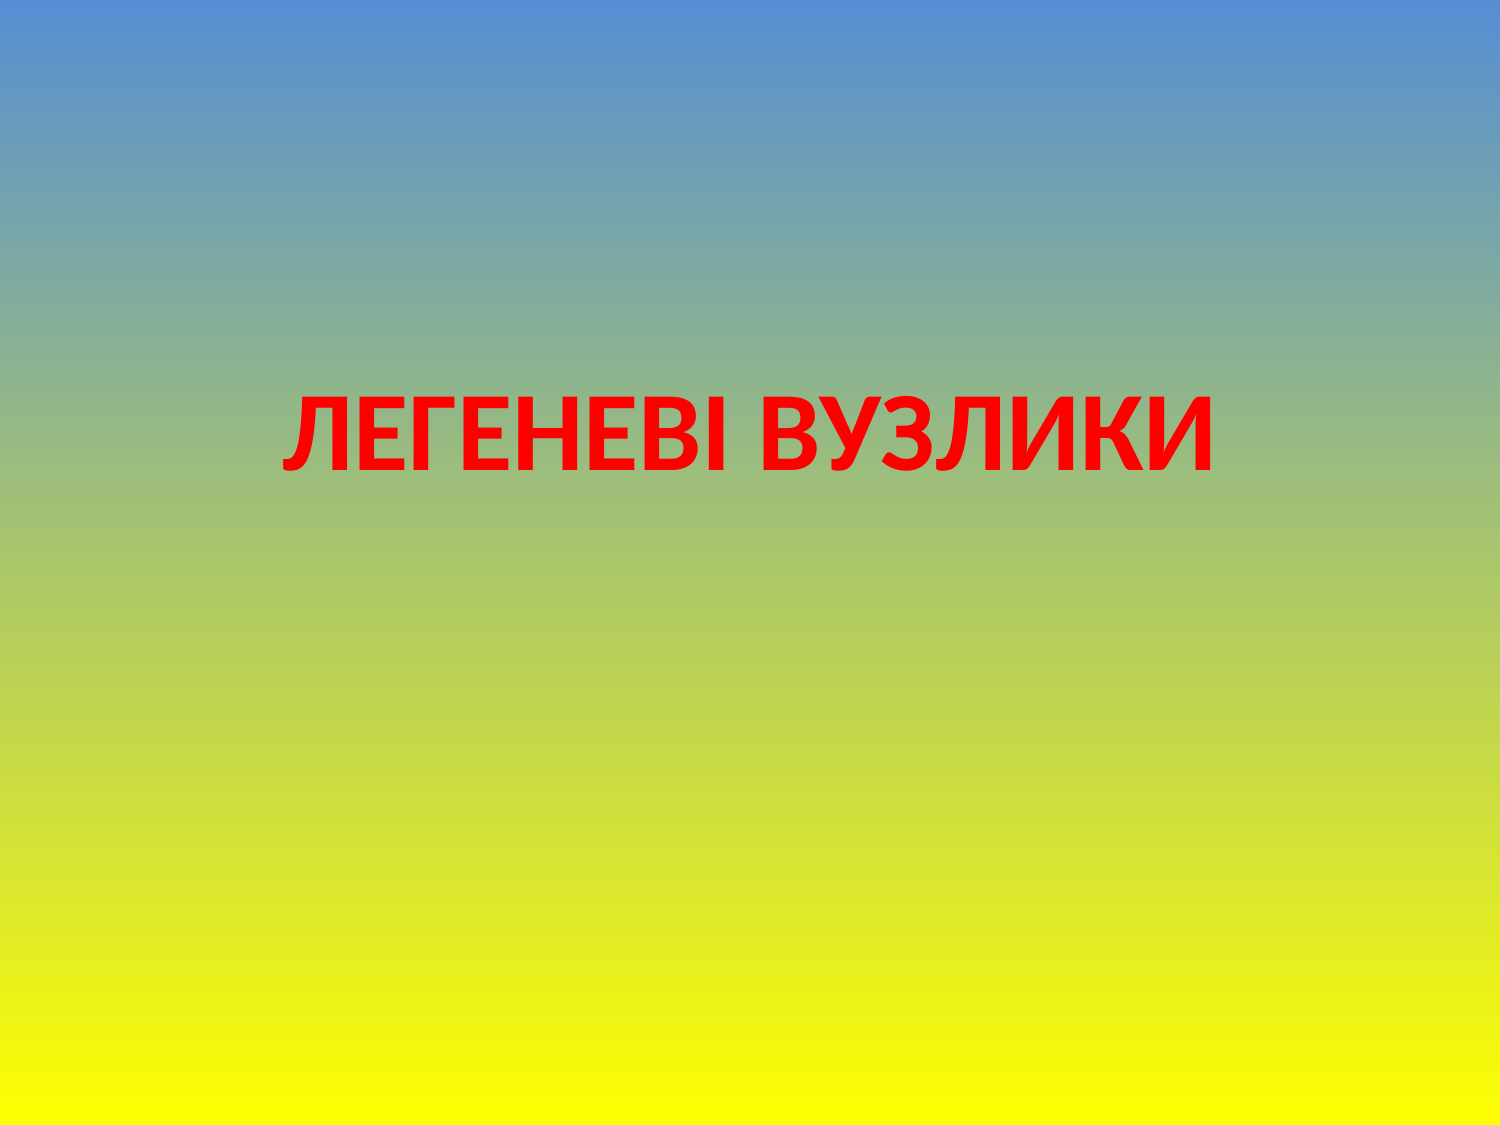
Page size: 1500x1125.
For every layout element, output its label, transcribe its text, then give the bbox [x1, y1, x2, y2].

title ЛЕГЕНЕВІ ВУЗЛИКИ [112, 349, 1388, 591]
